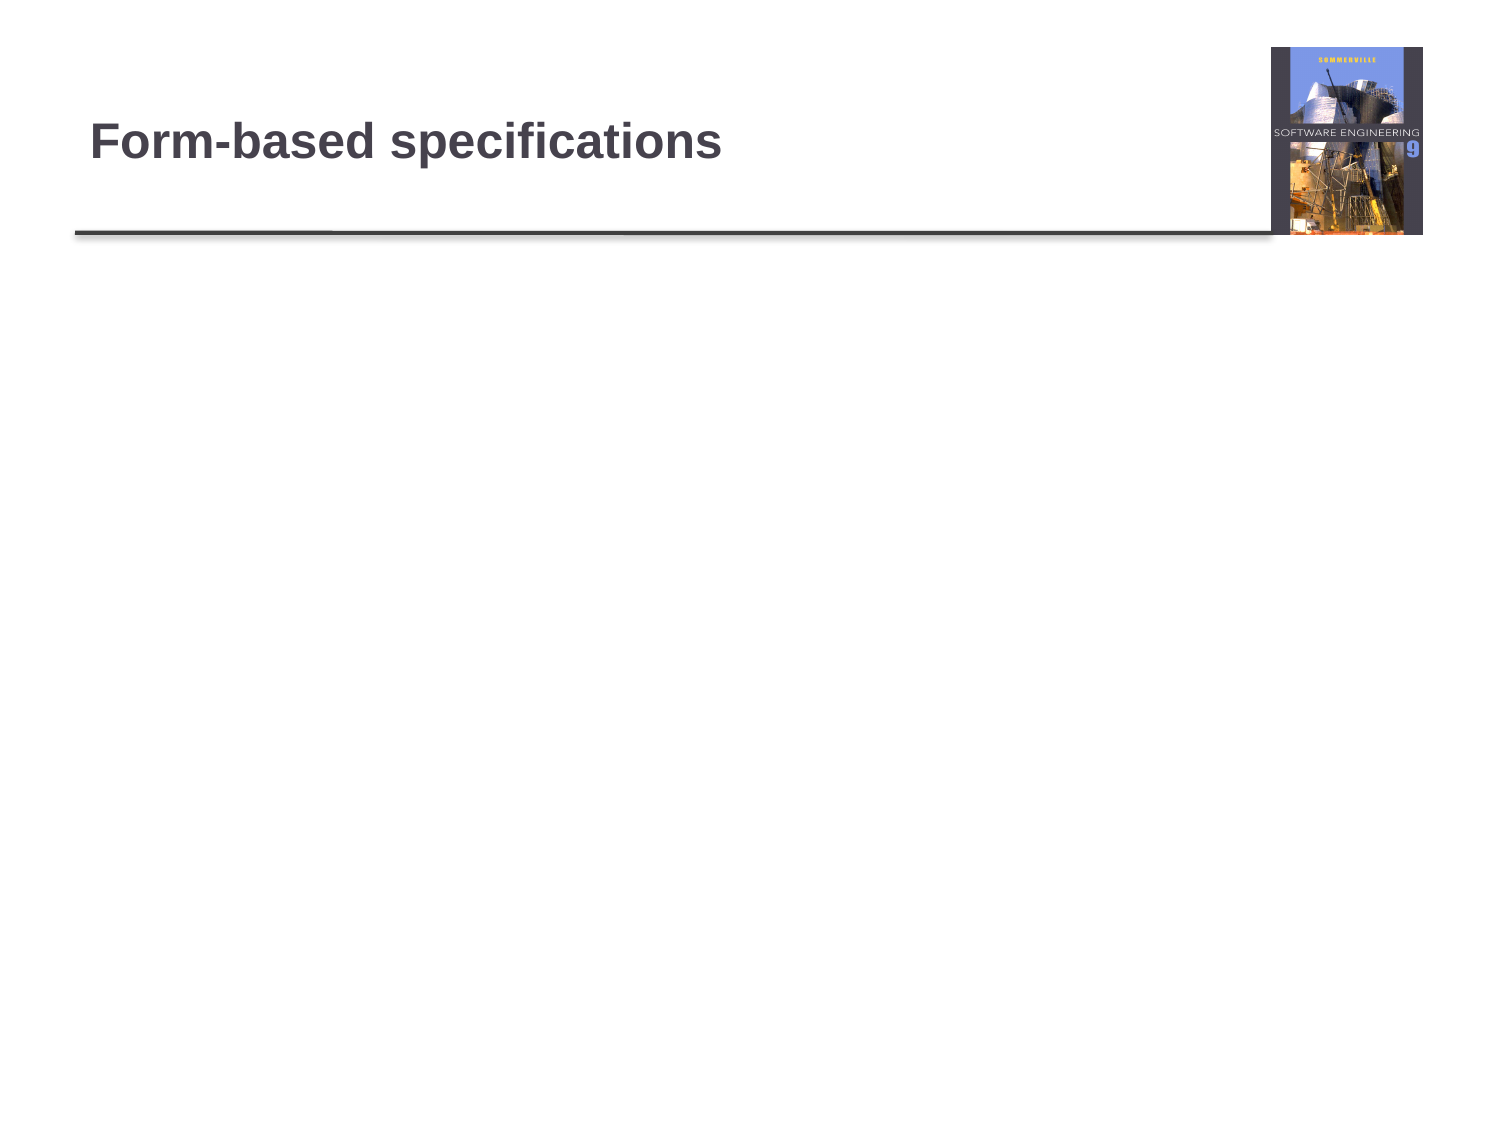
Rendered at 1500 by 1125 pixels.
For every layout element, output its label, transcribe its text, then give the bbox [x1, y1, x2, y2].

picture [1272, 47, 1423, 235]
title Form-based specifications [74, 44, 1272, 233]
